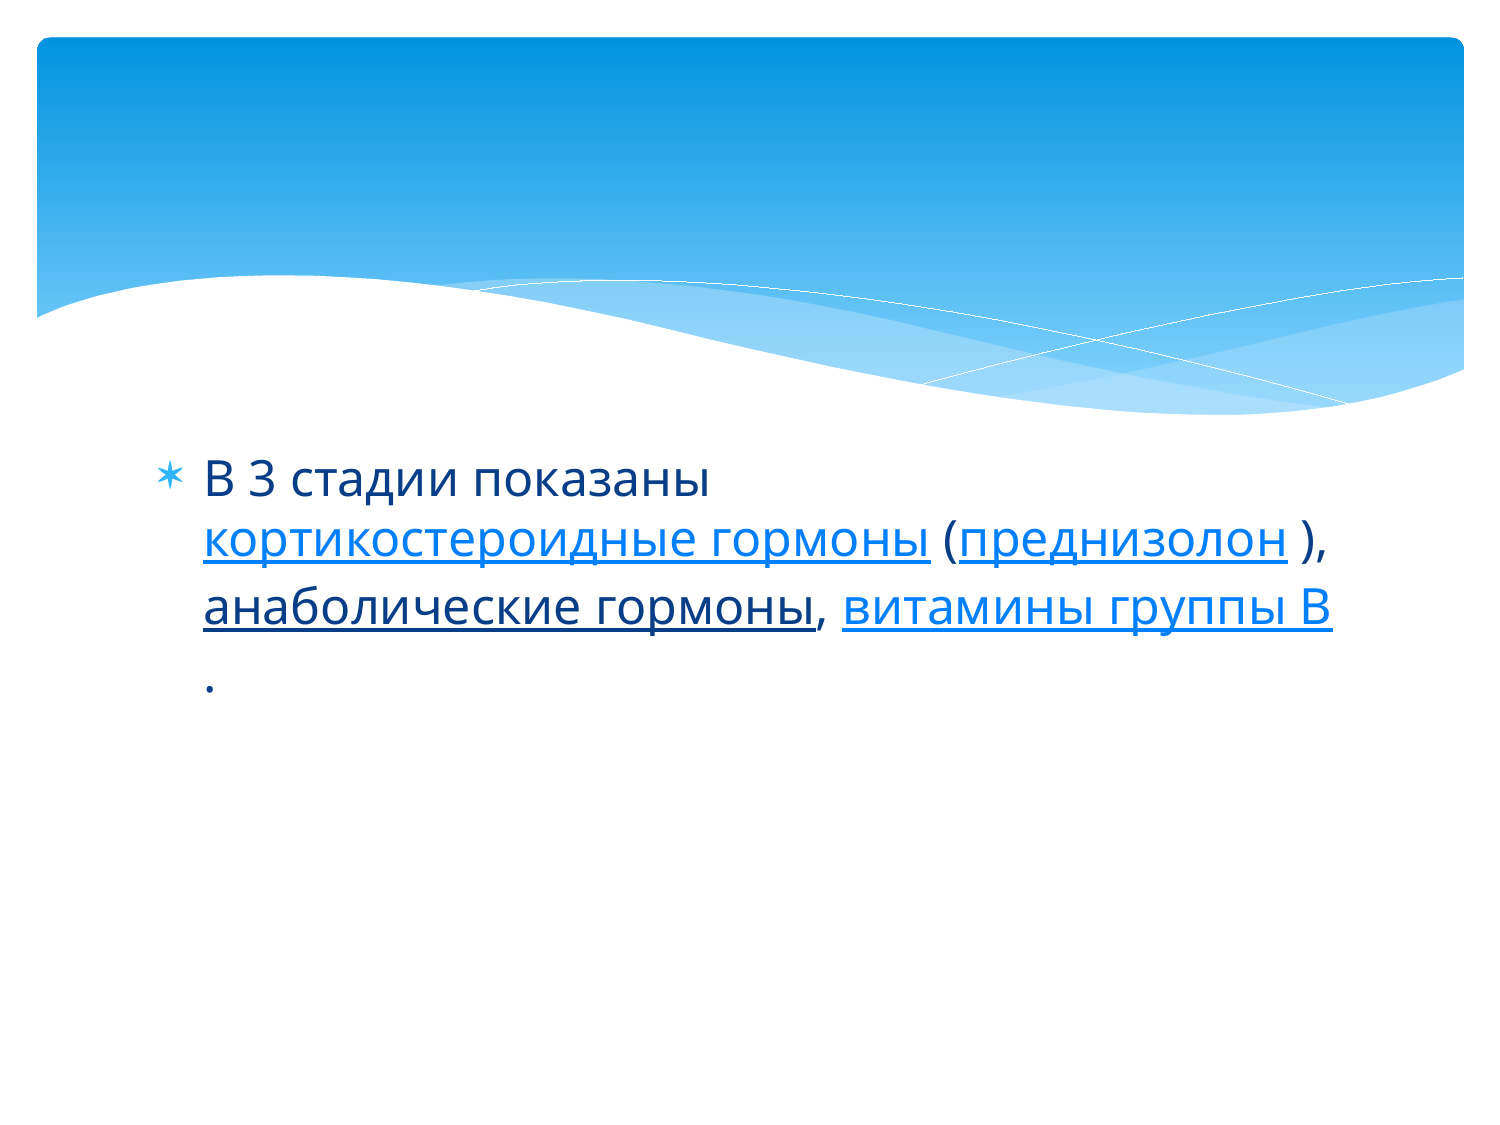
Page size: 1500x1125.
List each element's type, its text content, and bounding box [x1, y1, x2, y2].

list В 3 стадии показаны кортикостероидные гормоны (преднизолон ), анаболические гормоны, витамины группы В. [143, 438, 1359, 1005]
